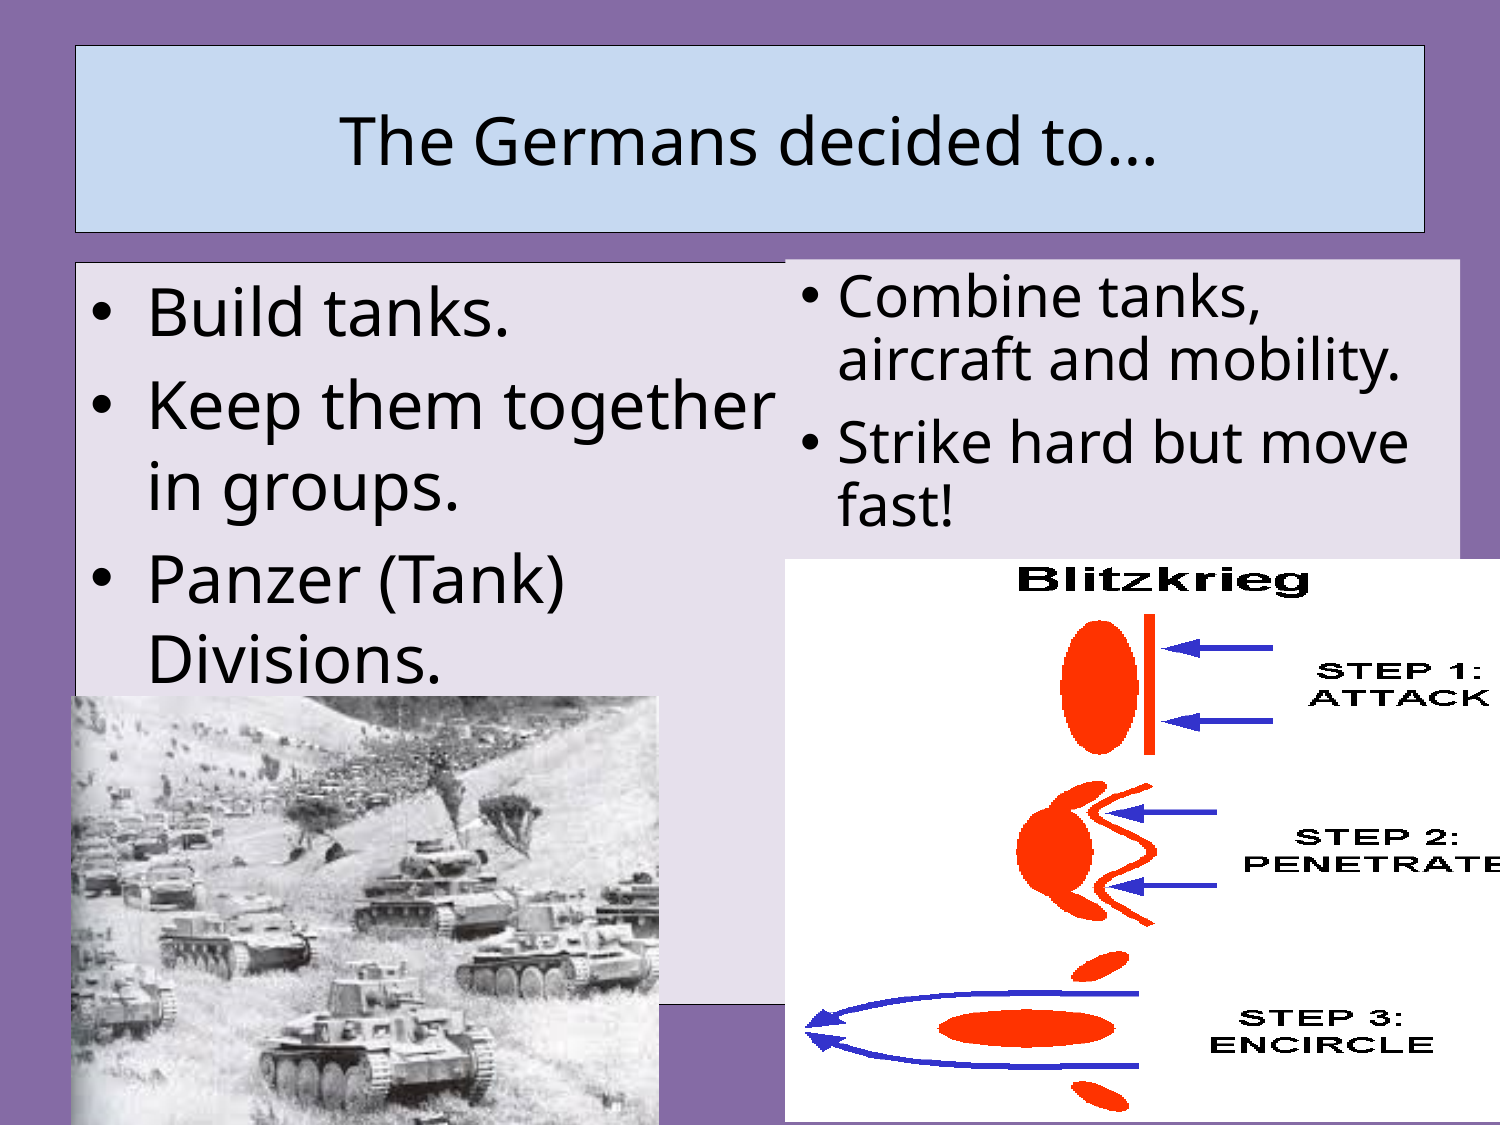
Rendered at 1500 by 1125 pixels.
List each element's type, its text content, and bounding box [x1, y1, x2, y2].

text_box Combine tanks, aircraft and mobility. Strike hard but move fast! [785, 259, 1461, 557]
picture [71, 696, 659, 1125]
list Build tanks. Keep them together in groups. Panzer (Tank) Divisions. [75, 262, 785, 1005]
picture [784, 559, 1500, 1123]
title The Germans decided to… [75, 45, 1425, 233]
